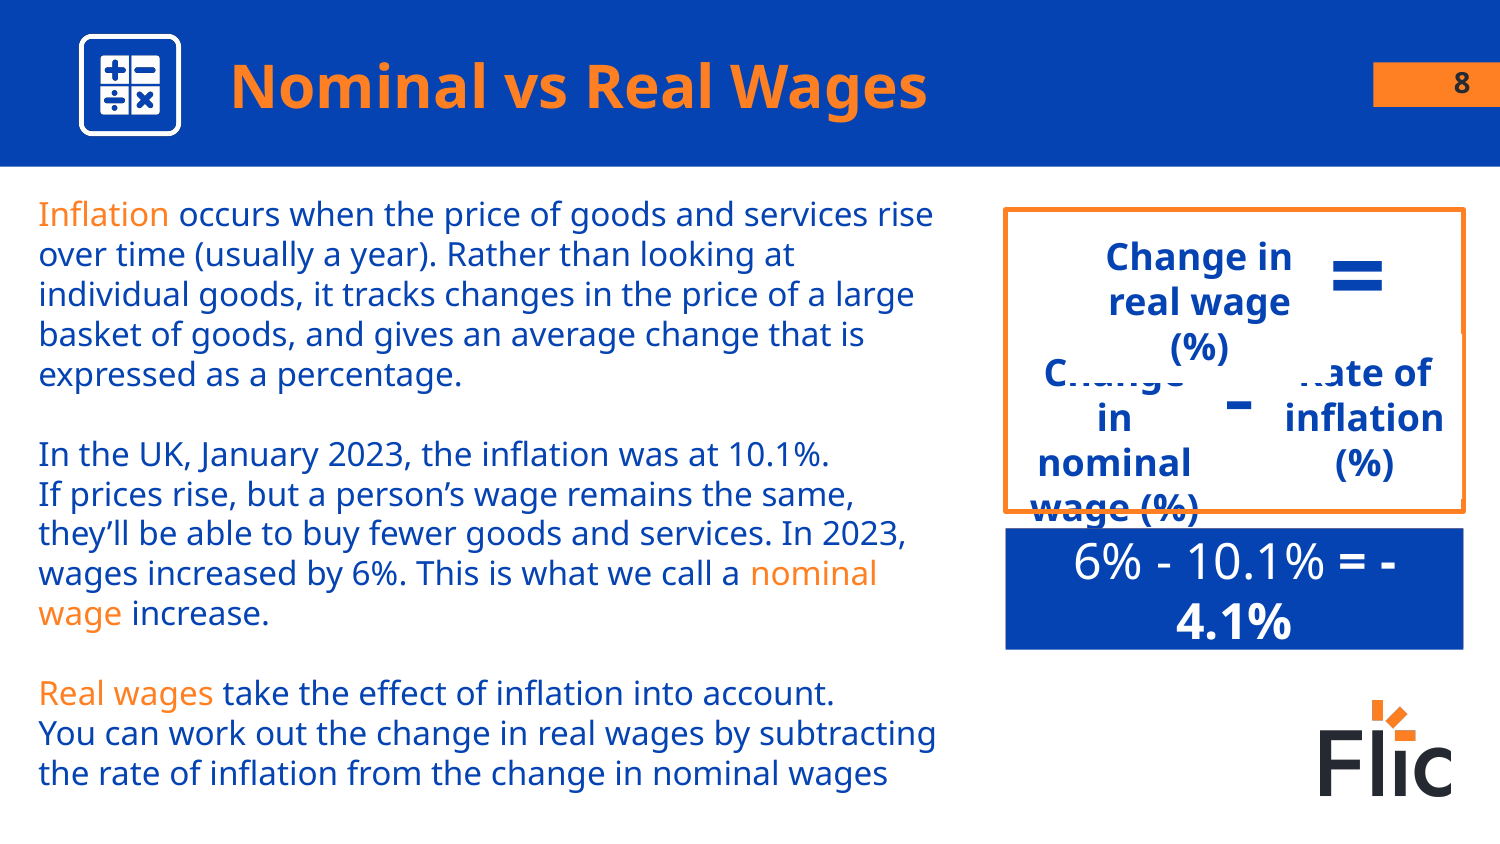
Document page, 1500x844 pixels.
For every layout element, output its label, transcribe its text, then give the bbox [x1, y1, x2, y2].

text_box Inflation occurs when the price of goods and services rise over time (usually a year). Rather than looking at individual goods, it tracks changes in the price of a large basket of goods, and gives an average change that is expressed as a percentage. In the UK, January 2023, the inflation was at 10.1%. If prices rise, but a person’s wage remains the same, they’ll be able to buy fewer goods and services. In 2023, wages increased by 6%. This is what we call a nominal wage increase. Real wages take the effect of inflation into account. You can work out the change in real wages by subtracting the rate of inflation from the change in nominal wages [23, 178, 966, 807]
slide_number ‹#› [1423, 66, 1500, 104]
text_box Nominal vs Real Wages [214, 41, 1307, 127]
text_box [1005, 196, 1464, 512]
text_box 6% - 10.1% = -4.1% [1005, 528, 1464, 650]
picture [1320, 700, 1451, 797]
picture [73, 27, 188, 142]
